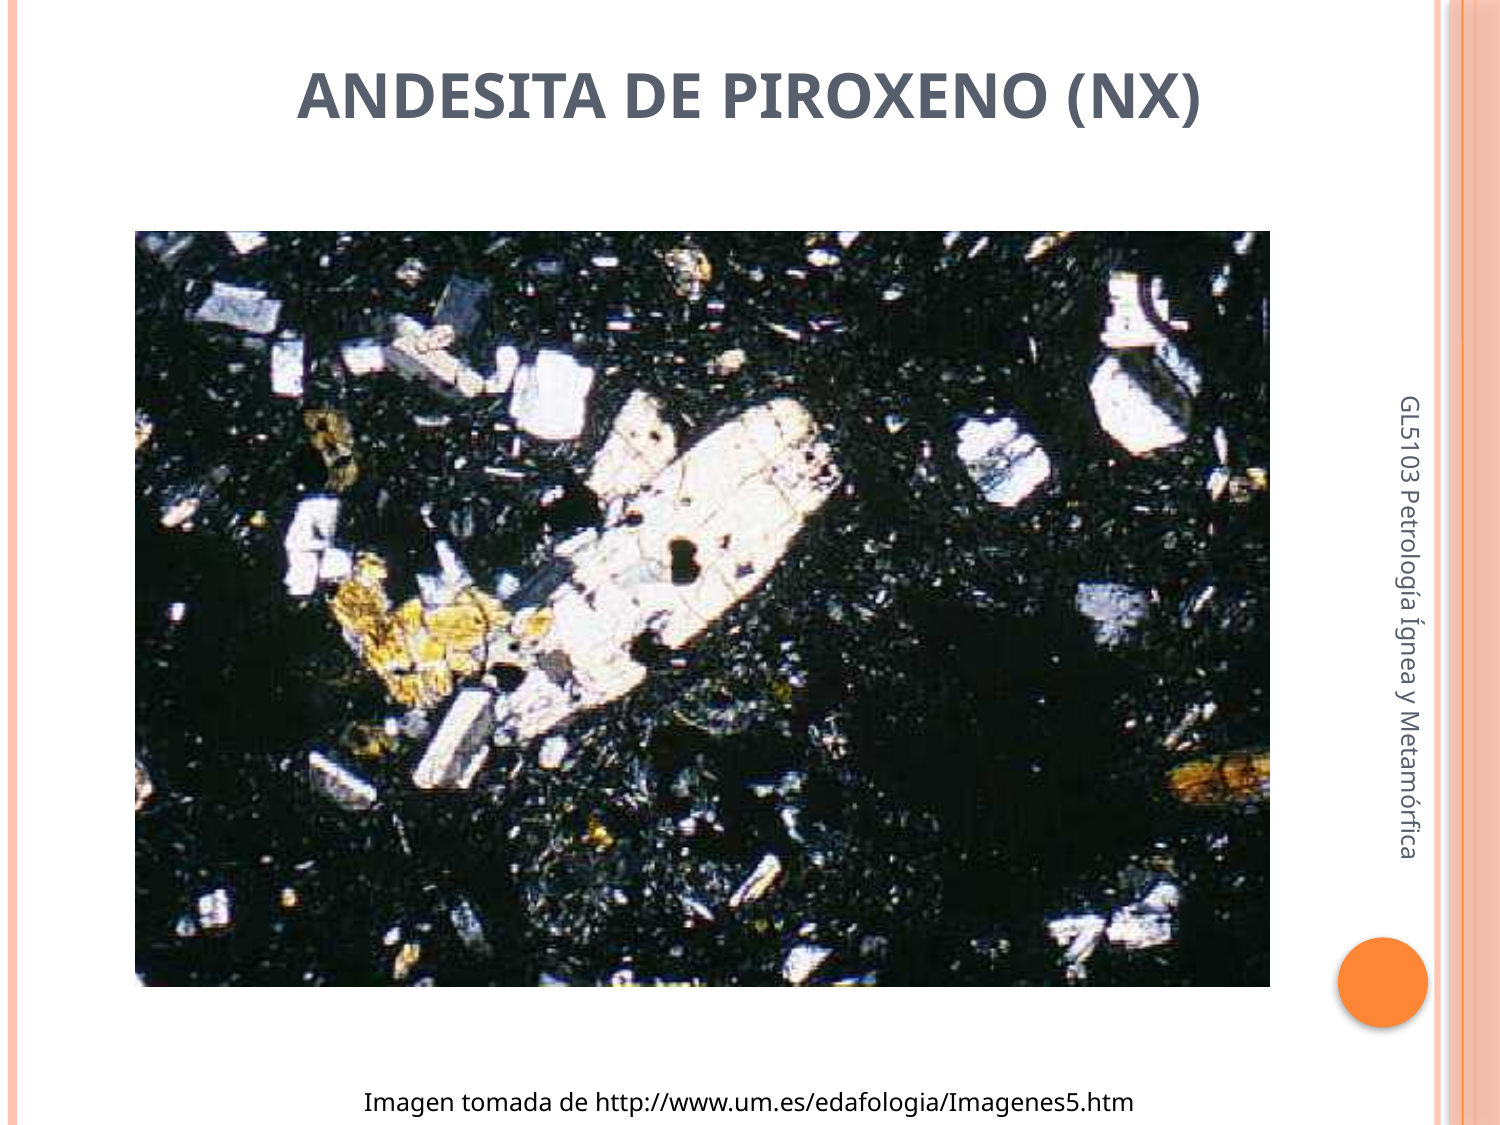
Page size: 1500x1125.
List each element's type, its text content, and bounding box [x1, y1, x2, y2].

picture [135, 231, 1271, 988]
title ANDESITA DE PIROXENO (NX) [0, 0, 1500, 188]
footer GL5103 Petrología Ígnea y Metamórfica [1379, 380, 1440, 906]
text_box Imagen tomada de http://www.um.es/edafologia/Imagenes5.htm [0, 1079, 1500, 1125]
